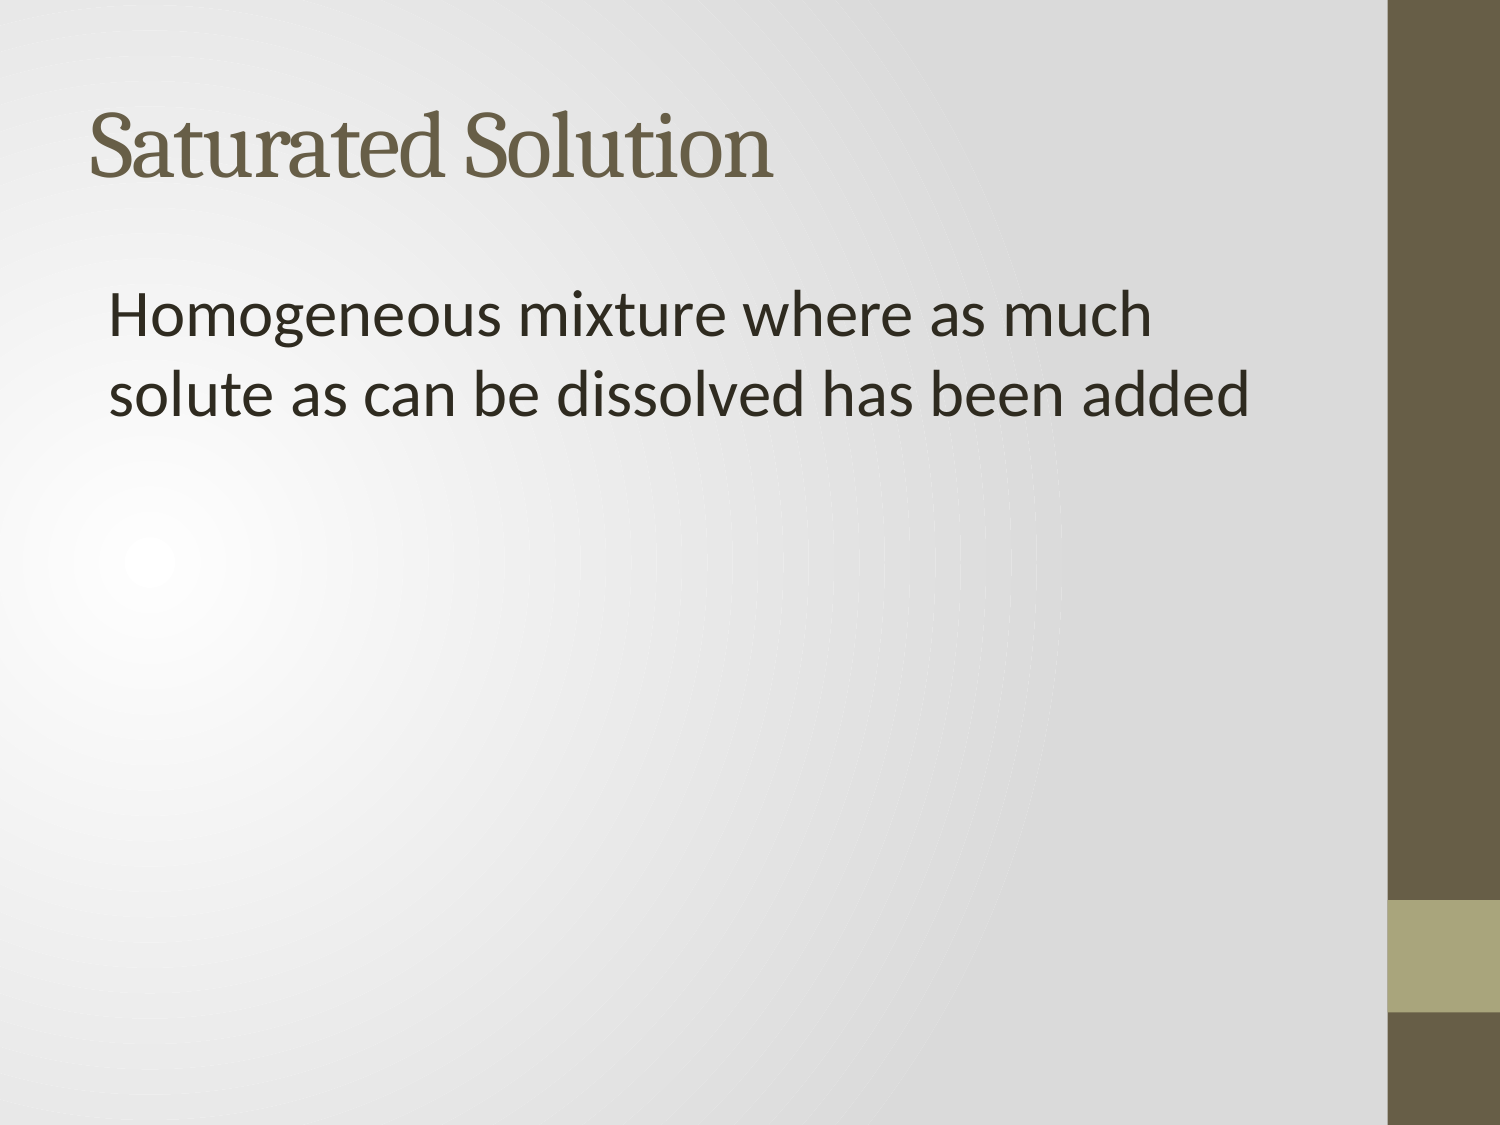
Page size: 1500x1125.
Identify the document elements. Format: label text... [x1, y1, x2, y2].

title Saturated Solution [75, 45, 1325, 233]
list Homogeneous mixture where as much solute as can be dissolved has been added [75, 262, 1325, 1050]
